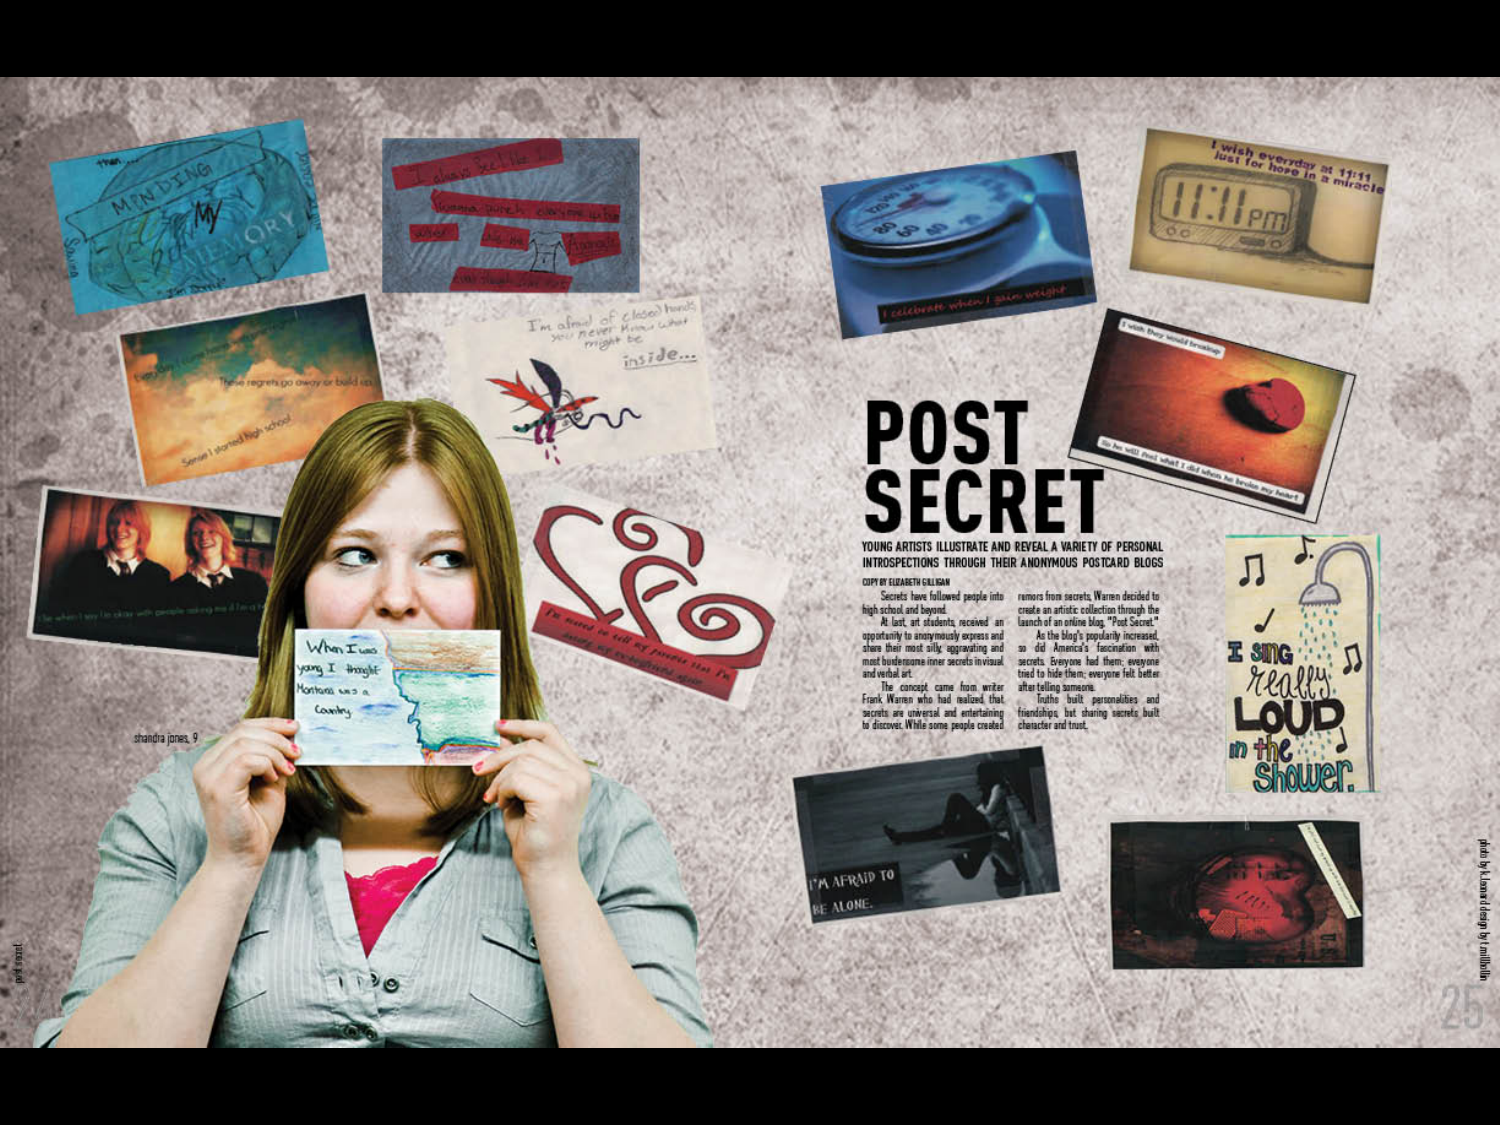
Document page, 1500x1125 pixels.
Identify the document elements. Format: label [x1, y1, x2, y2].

picture [0, 76, 1500, 1048]
